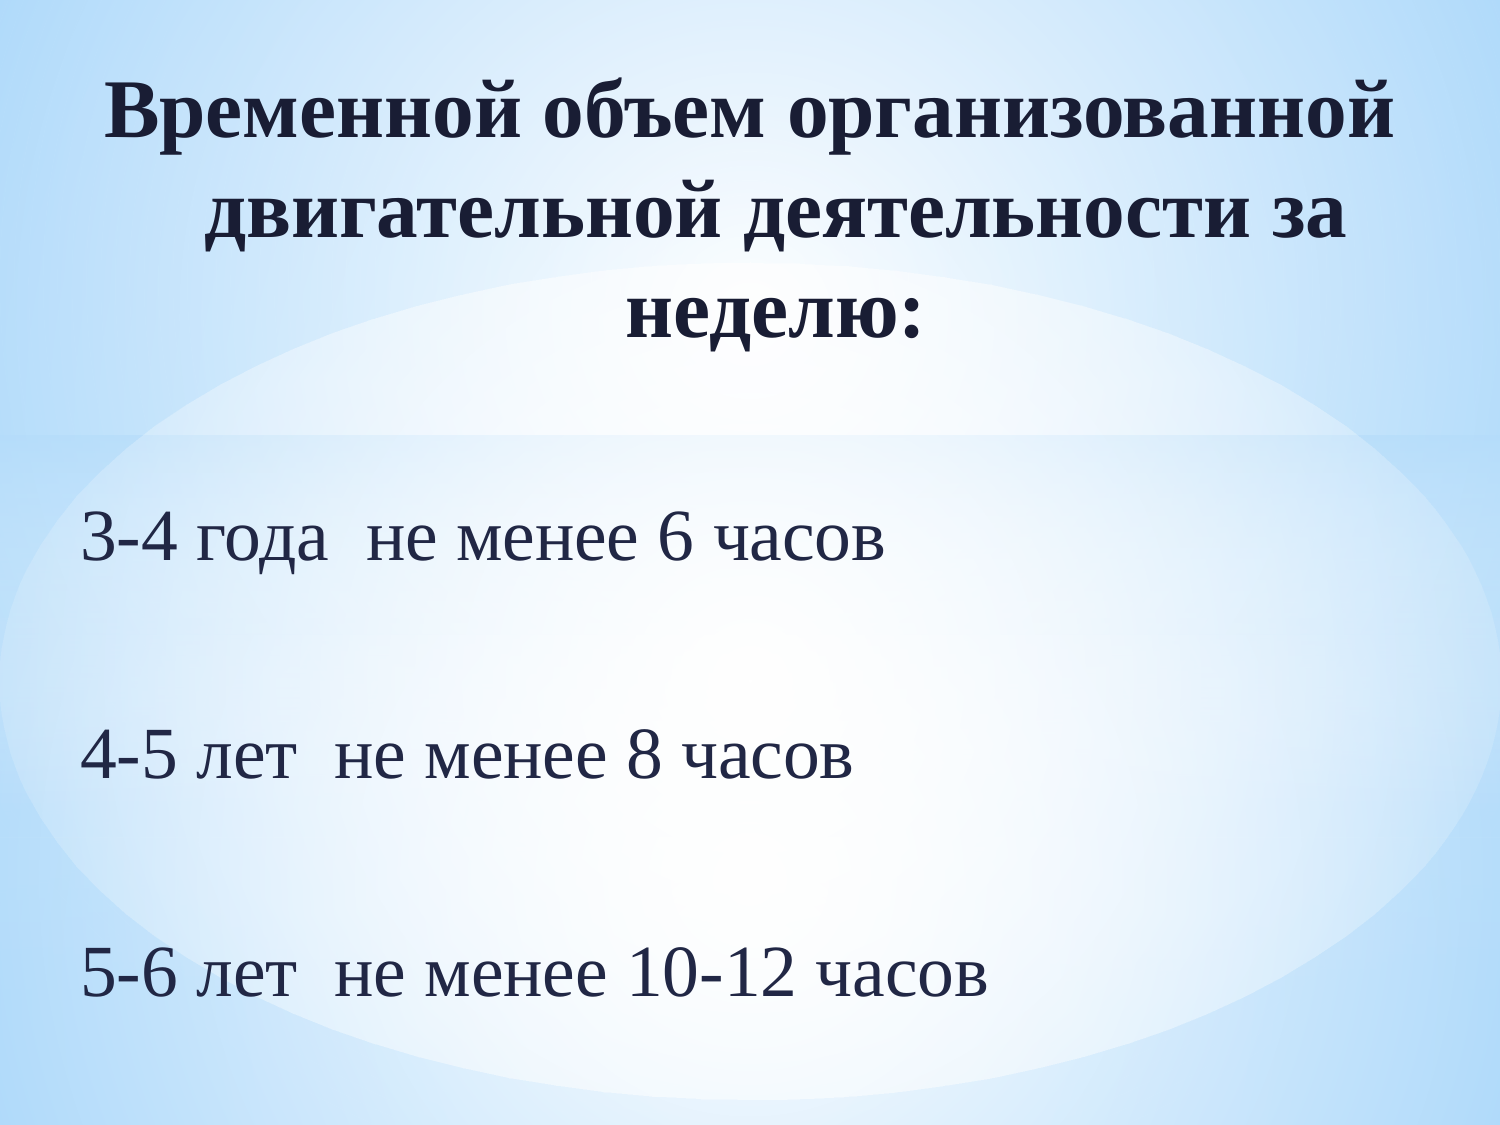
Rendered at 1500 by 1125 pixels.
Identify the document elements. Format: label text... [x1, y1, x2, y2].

list 3-4 года не менее 6 часов 4-5 лет не менее 8 часов 5-6 лет не менее 10-12 часов [64, 479, 1353, 1023]
title Временной объем организованной двигательной деятельности за неделю: [29, 78, 1471, 362]
